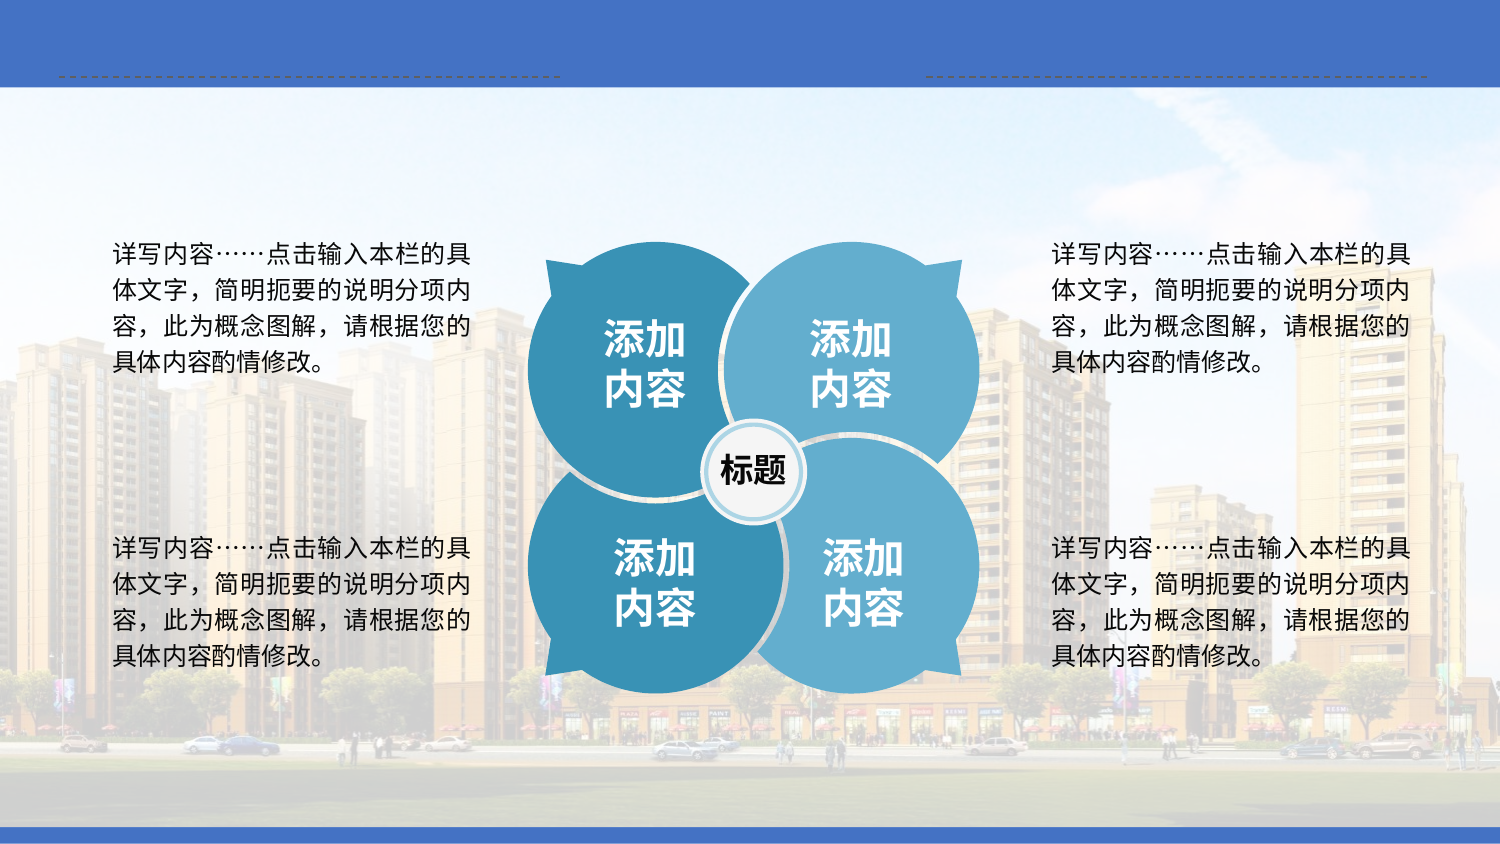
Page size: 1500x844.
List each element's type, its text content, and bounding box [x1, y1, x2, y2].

text_box 详写内容……点击输入本栏的具体文字，简明扼要的说明分项内容，此为概念图解，请根据您的具体内容酌情修改。 [1051, 527, 1412, 671]
text_box 详写内容……点击输入本栏的具体文字，简明扼要的说明分项内容，此为概念图解，请根据您的具体内容酌情修改。 [112, 232, 472, 377]
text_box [527, 241, 980, 694]
text_box 详写内容……点击输入本栏的具体文字，简明扼要的说明分项内容，此为概念图解，请根据您的具体内容酌情修改。 [1051, 232, 1412, 377]
text_box 详写内容……点击输入本栏的具体文字，简明扼要的说明分项内容，此为概念图解，请根据您的具体内容酌情修改。 [112, 527, 472, 671]
